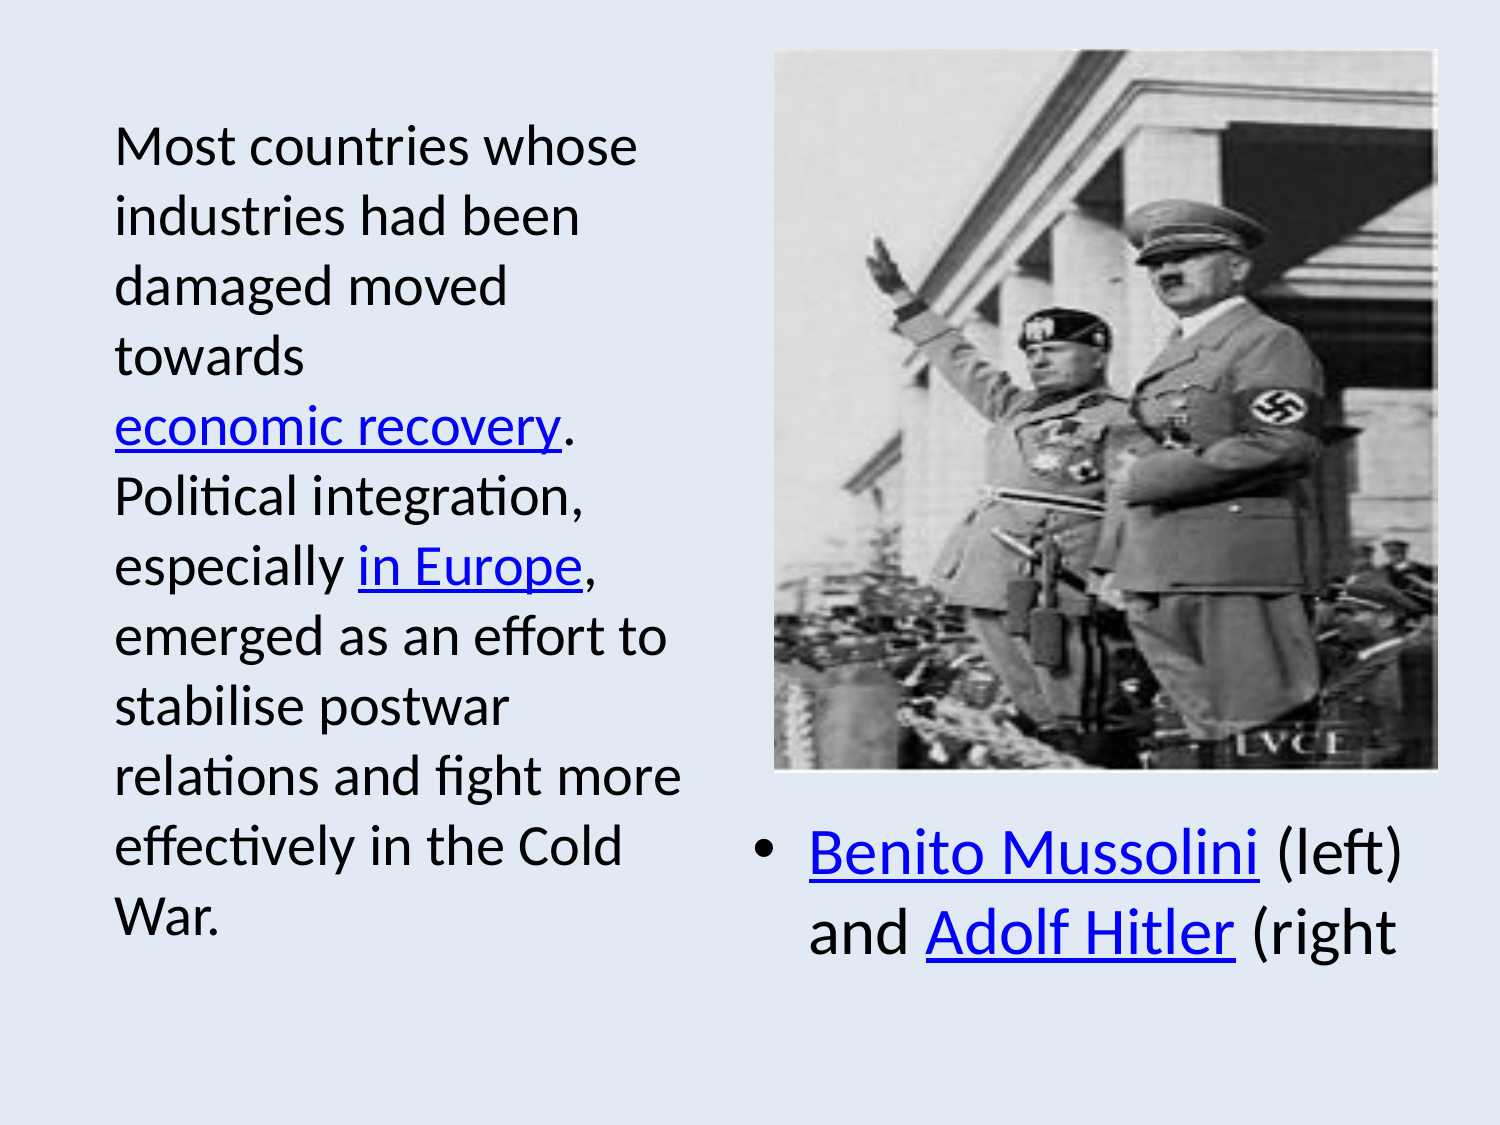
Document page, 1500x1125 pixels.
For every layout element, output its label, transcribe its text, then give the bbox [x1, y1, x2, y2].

picture [774, 49, 1438, 773]
text_box Most countries whose industries had been damaged moved towards economic recovery. Political integration, especially in Europe, emerged as an effort to stabilise postwar relations and fight more effectively in the Cold War. [99, 99, 713, 955]
list Benito Mussolini (left) and Adolf Hitler (right [737, 800, 1425, 1005]
